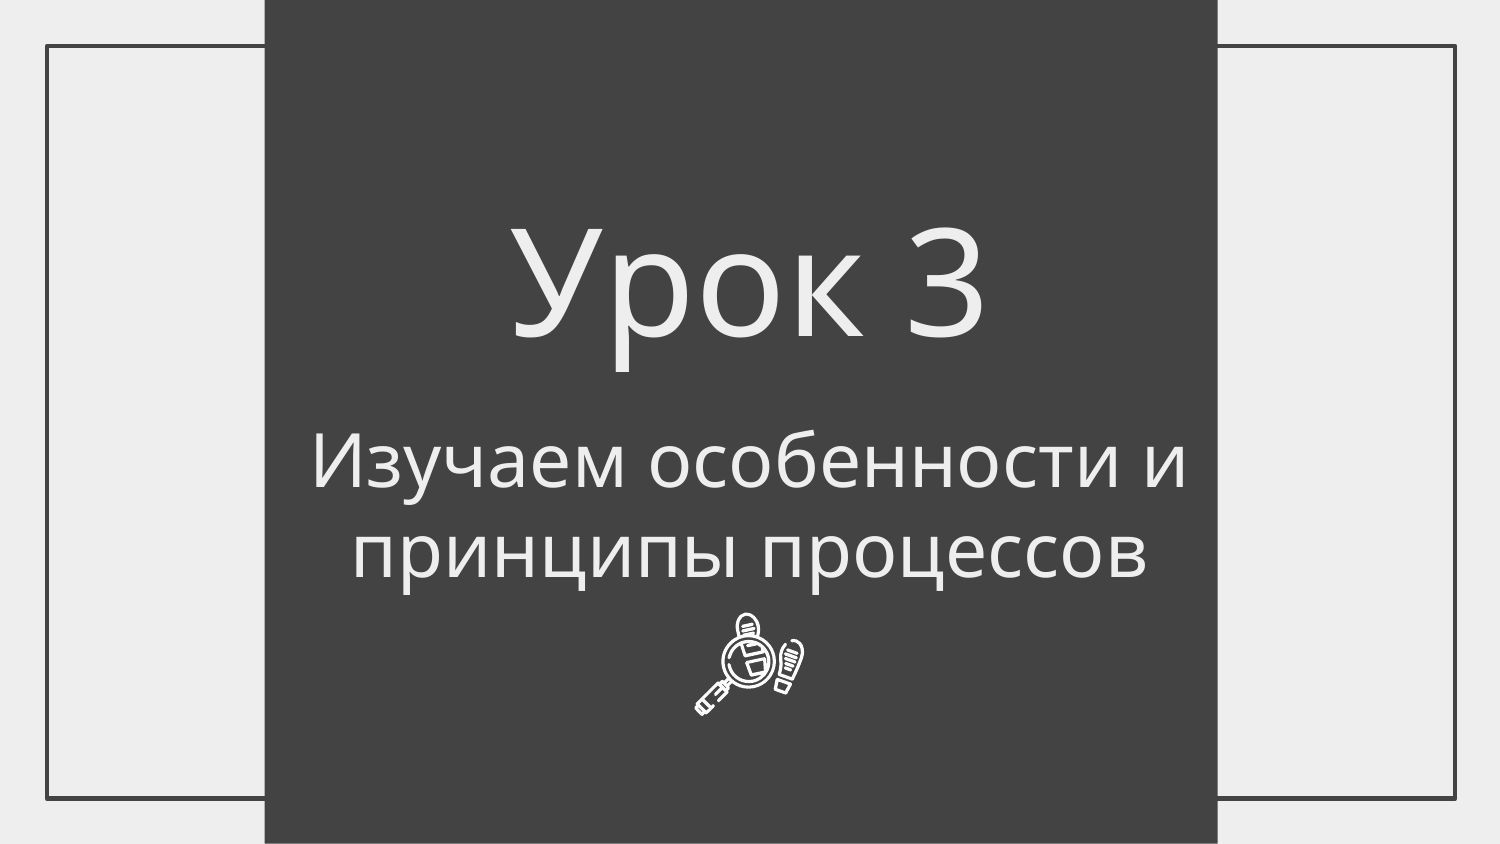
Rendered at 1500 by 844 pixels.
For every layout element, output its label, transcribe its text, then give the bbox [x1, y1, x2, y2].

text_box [693, 612, 807, 717]
title Изучаем особенности и принципы процессов [275, 367, 1225, 637]
title Урок 3 [460, 191, 1040, 363]
